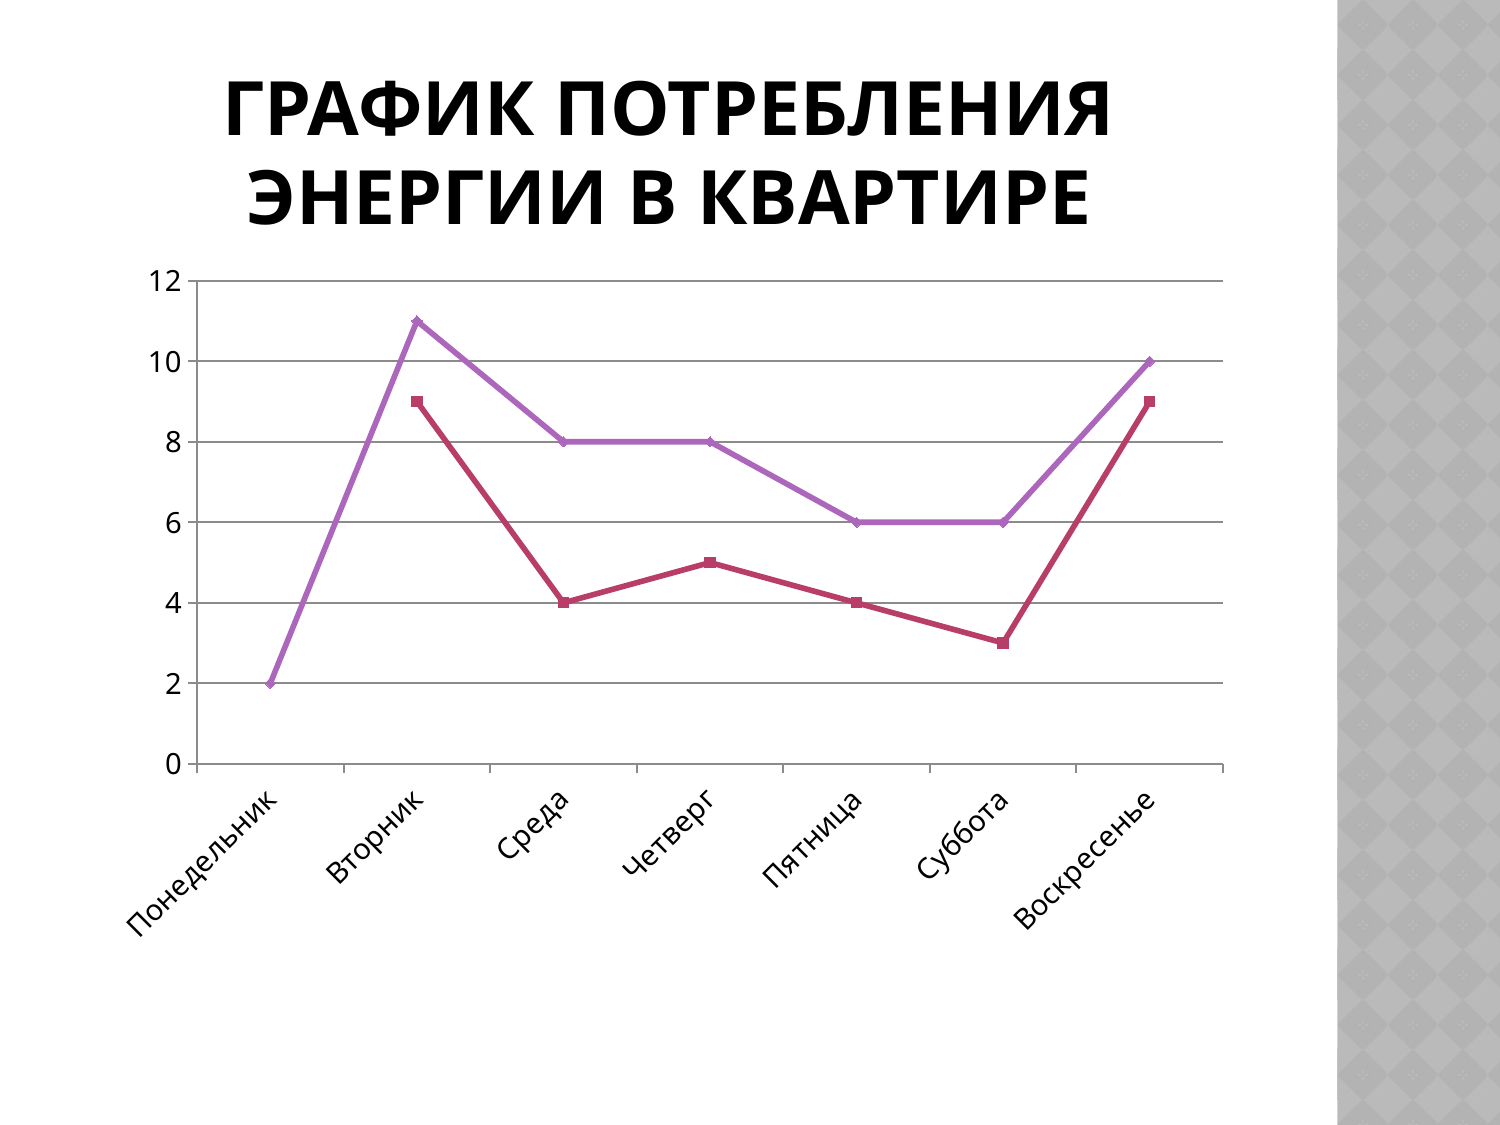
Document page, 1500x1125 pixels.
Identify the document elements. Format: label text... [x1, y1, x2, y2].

table_cell 3 [1337, 0, 1500, 1125]
title график потребления энергии в квартире [75, 52, 1263, 240]
chart [93, 245, 1247, 962]
